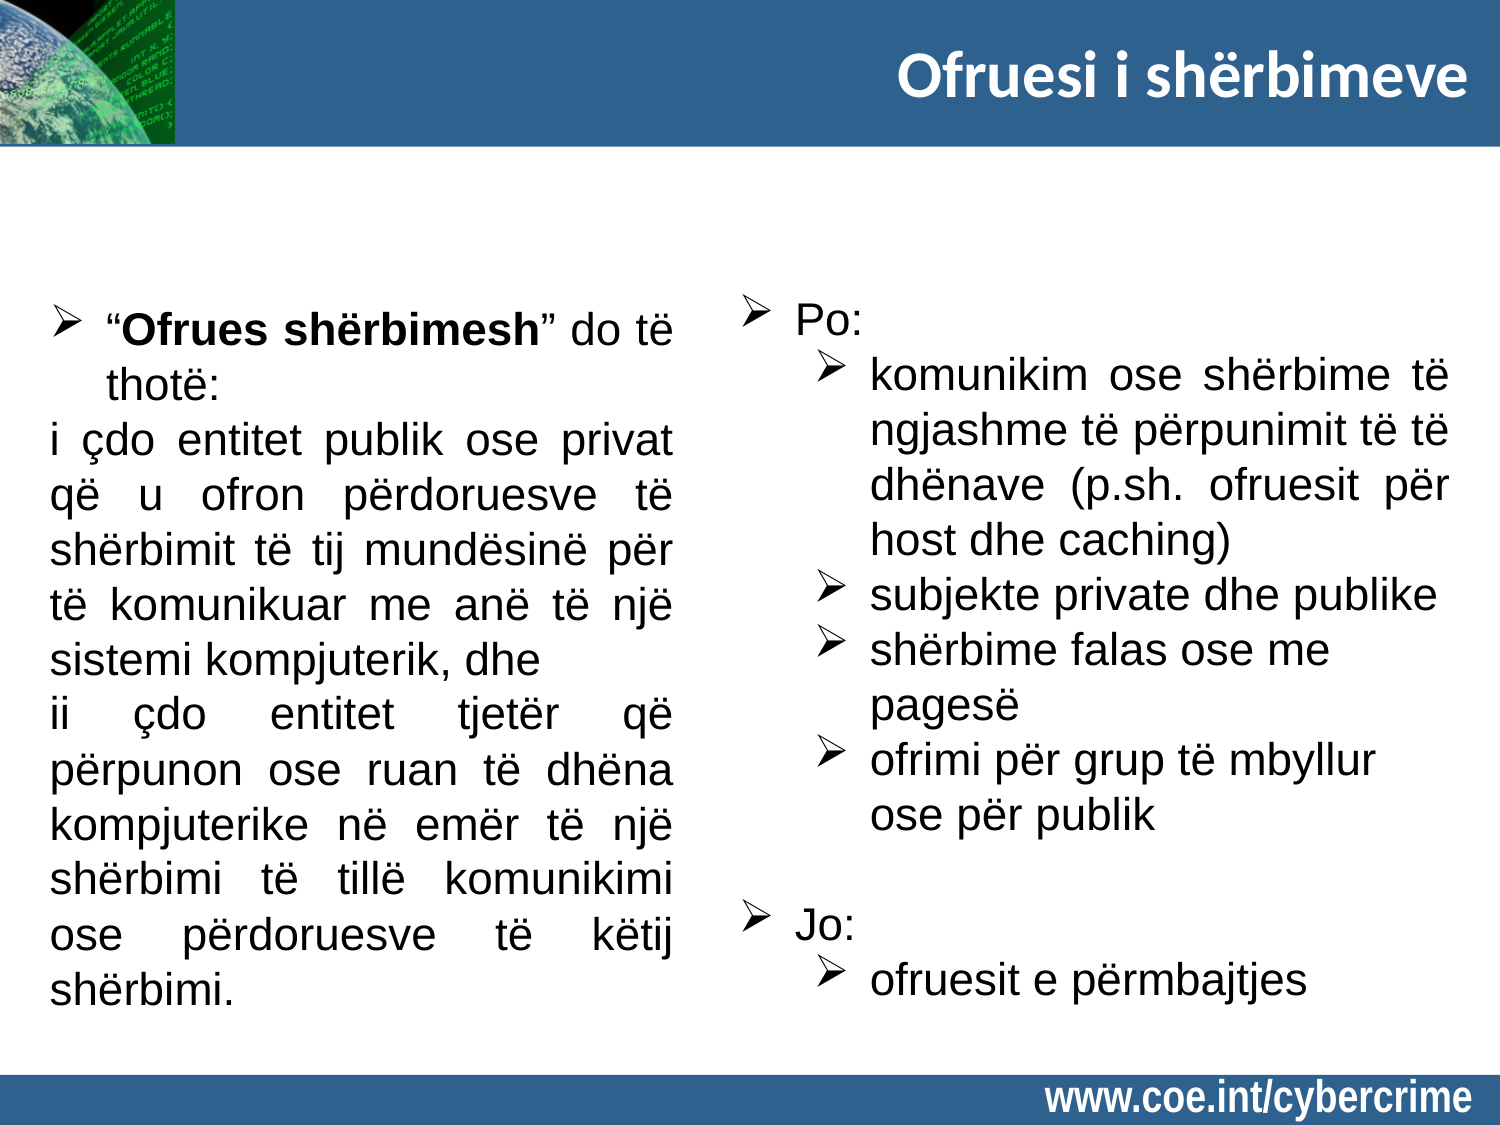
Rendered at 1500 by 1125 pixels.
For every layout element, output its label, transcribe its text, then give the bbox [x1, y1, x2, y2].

text_box www.coe.int/cybercrime [1030, 1059, 1500, 1125]
text_box Po: komunikim ose shërbime të ngjashme të përpunimit të të dhënave (p.sh. ofruesit për host dhe caching) subjekte private dhe publike shërbime falas ose me pagesë ofrimi për grup të mbyllur ose për publik Jo: ofruesit e përmbajtjes [723, 282, 1465, 1012]
text_box [0, 1073, 1030, 1125]
picture [0, 0, 175, 144]
text_box “Ofrues shërbimesh” do të thotë: i çdo entitet publik ose privat që u ofron përdoruesve të shërbimit të tij mundësinë për të komunikuar me anë të një sistemi kompjuterik, dhe ii çdo entitet tjetër që përpunon ose ruan të dhëna kompjuterike në emër të një shërbimi të tillë komunikimi ose përdoruesve të këtij shërbimi. [34, 292, 689, 1022]
text_box Ofruesi i shërbimeve [177, 0, 1500, 149]
